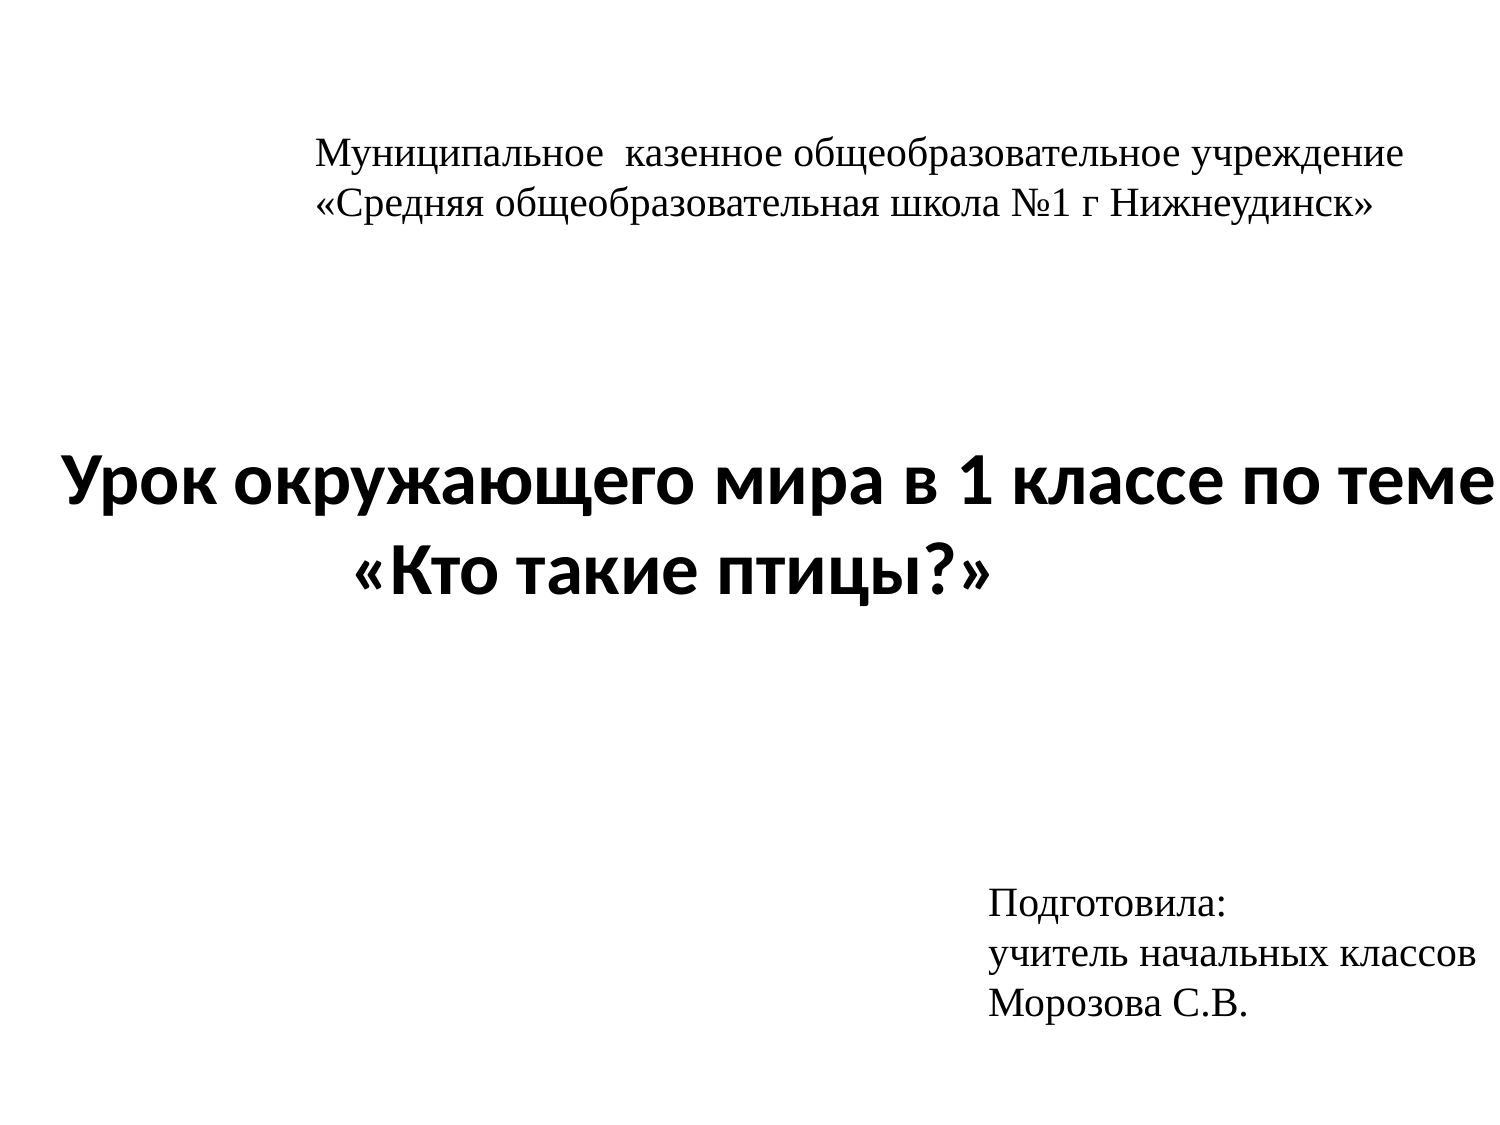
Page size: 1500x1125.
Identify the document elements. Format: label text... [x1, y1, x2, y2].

text_box Урок окружающего мира в 1 классе по теме: «Кто такие птицы?» [46, 421, 1500, 662]
text_box Подготовила: учитель начальных классов Морозова С.В. [973, 867, 1492, 1032]
text_box Муниципальное казенное общеобразовательное учреждение «Средняя общеобразовательная школа №1 г Нижнеудинск» [299, 117, 1420, 232]
